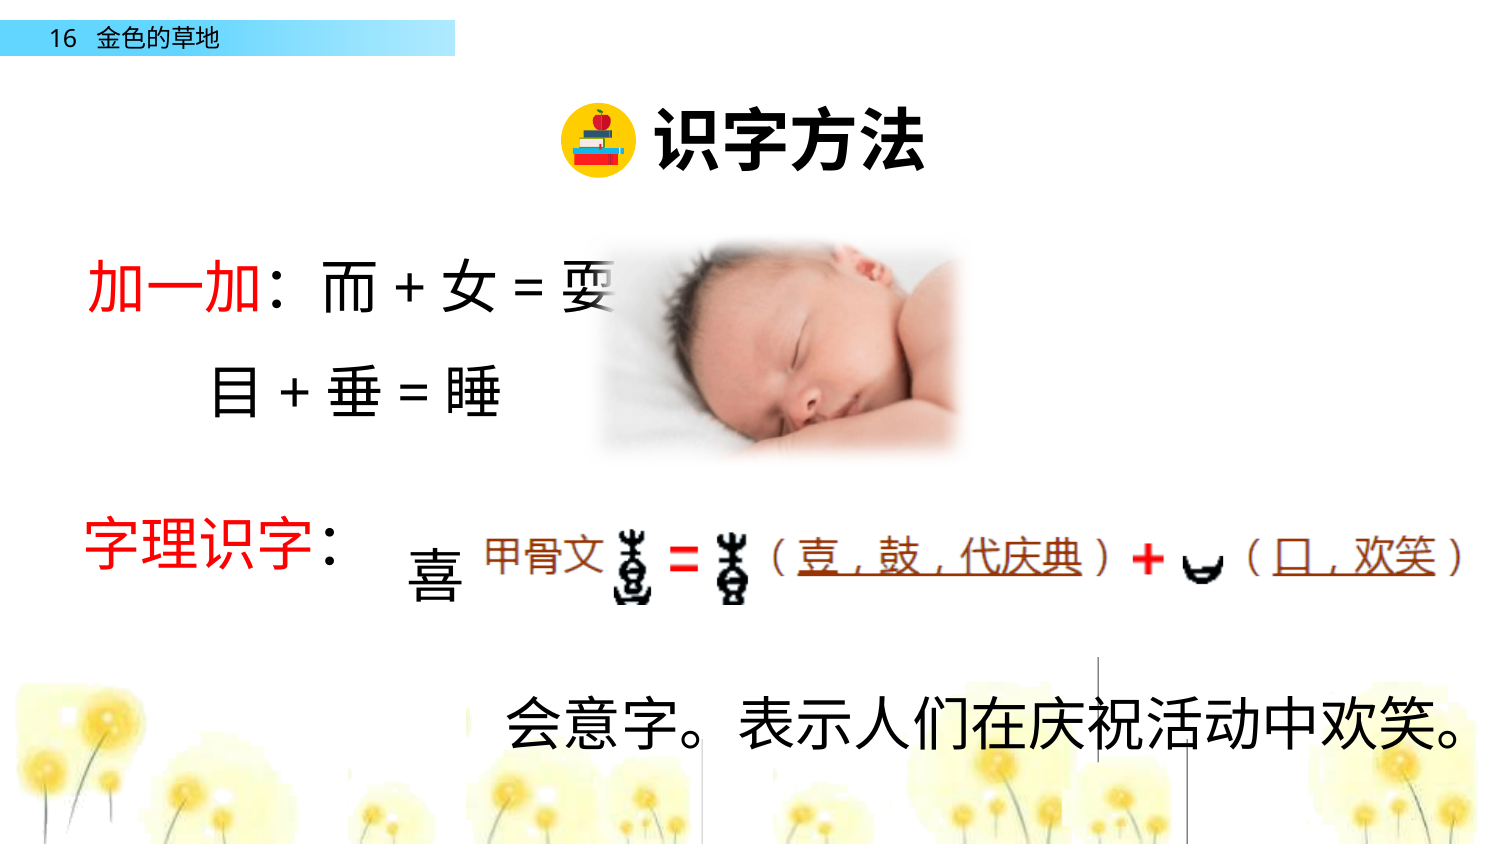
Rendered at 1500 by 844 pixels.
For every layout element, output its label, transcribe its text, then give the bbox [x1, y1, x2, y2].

text_box 加一加：而+女=耍 目+垂=睡 [76, 209, 750, 431]
picture [1222, 763, 1500, 844]
picture [0, 657, 1188, 844]
text_box 喜 [395, 498, 483, 615]
text_box 字理识字： [70, 466, 361, 688]
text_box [560, 102, 637, 178]
text_box 会意字。表示人们在庆祝活动中欢笑。 [493, 646, 1500, 763]
picture [584, 232, 973, 467]
picture [478, 504, 1470, 605]
text_box 识字方法 [641, 91, 959, 185]
